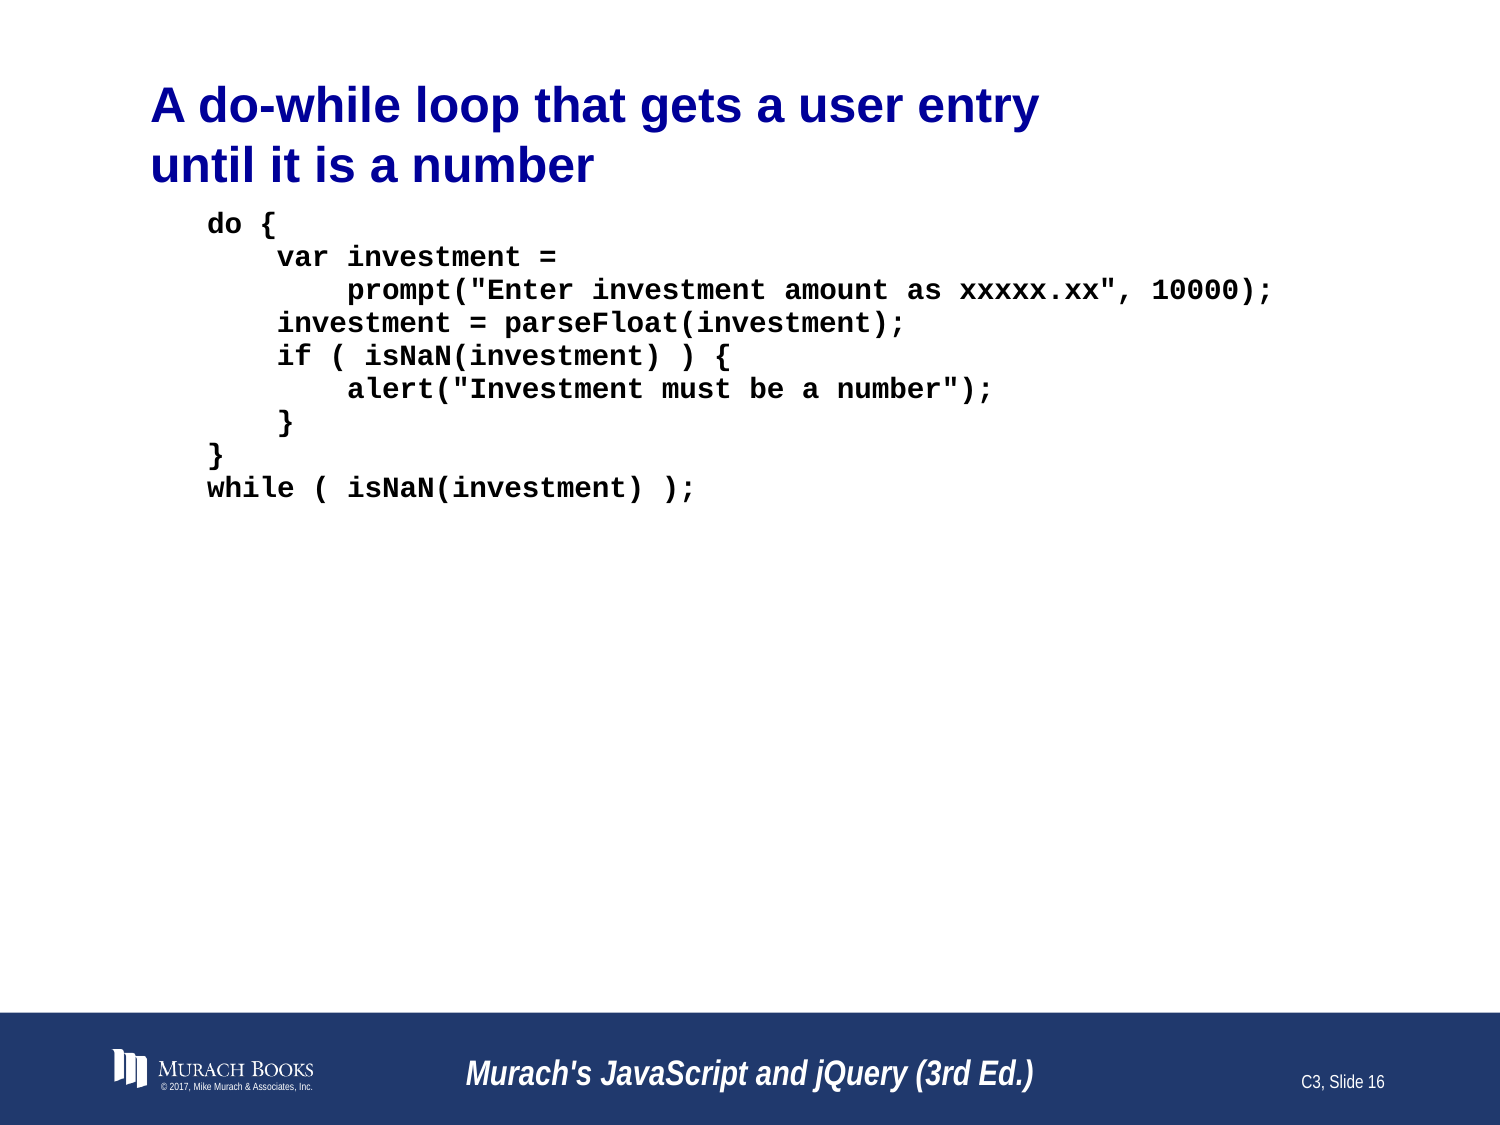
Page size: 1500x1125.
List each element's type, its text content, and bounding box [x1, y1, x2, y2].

slide_number C3, Slide 16 [1087, 1025, 1400, 1100]
slide_number Murach's JavaScript and jQuery (3rd Ed.) [463, 1025, 1050, 1100]
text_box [149, 209, 1350, 513]
title A do-while loop that gets a user entry until it is a number [150, 72, 1350, 194]
footer © 2017, Mike Murach & Associates, Inc. [12, 1025, 463, 1100]
